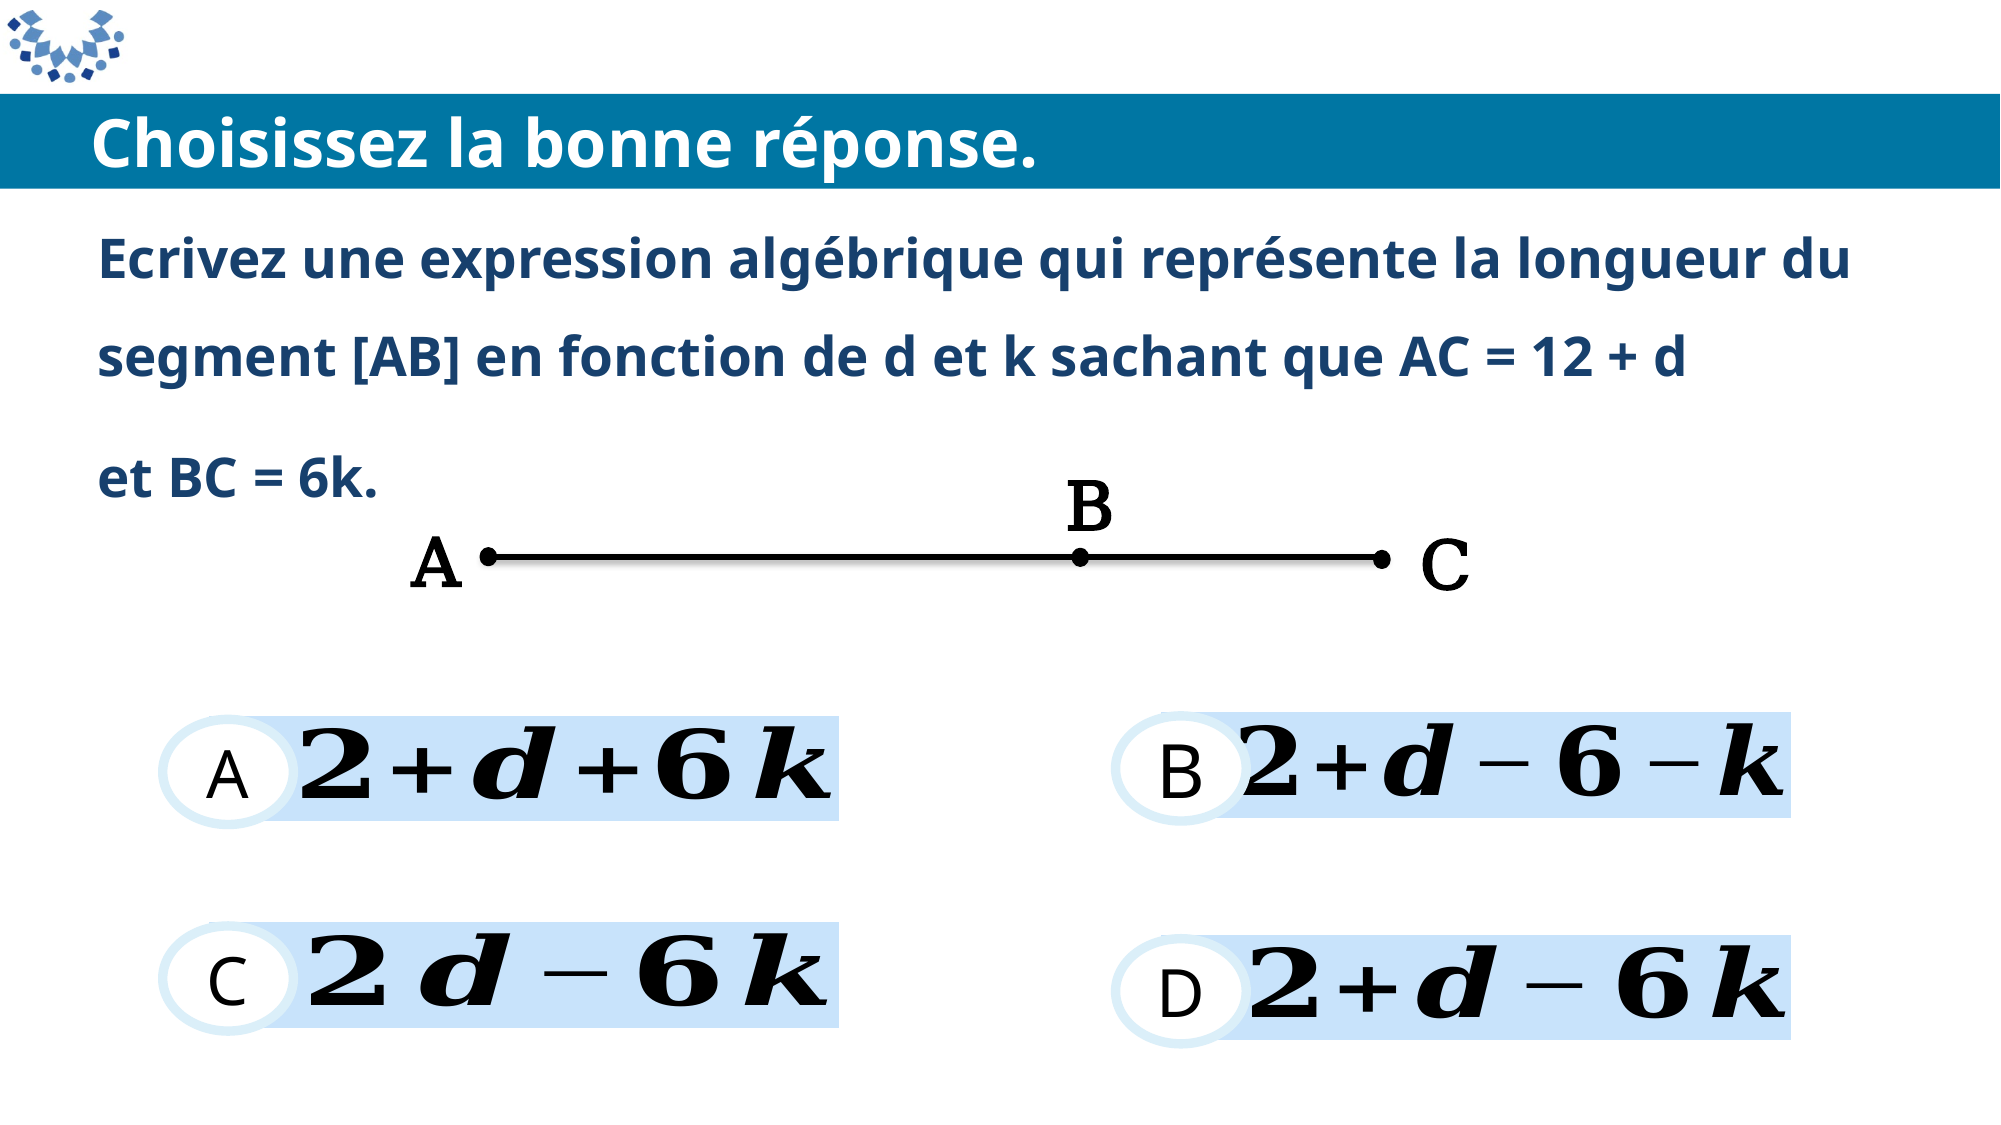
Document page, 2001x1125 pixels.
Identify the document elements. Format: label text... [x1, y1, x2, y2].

text_box D [1113, 936, 1249, 1046]
text_box Ecrivez une expression algébrique qui représente la longueur du segment [AB] en fonction de d et k sachant que AC = 12 + d et BC = 6k. [82, 183, 1950, 519]
picture [0, 10, 129, 87]
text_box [1115, 712, 1792, 822]
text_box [162, 715, 839, 825]
text_box Choisissez la bonne réponse. [0, 93, 2000, 189]
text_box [162, 922, 839, 1032]
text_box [396, 415, 1512, 580]
